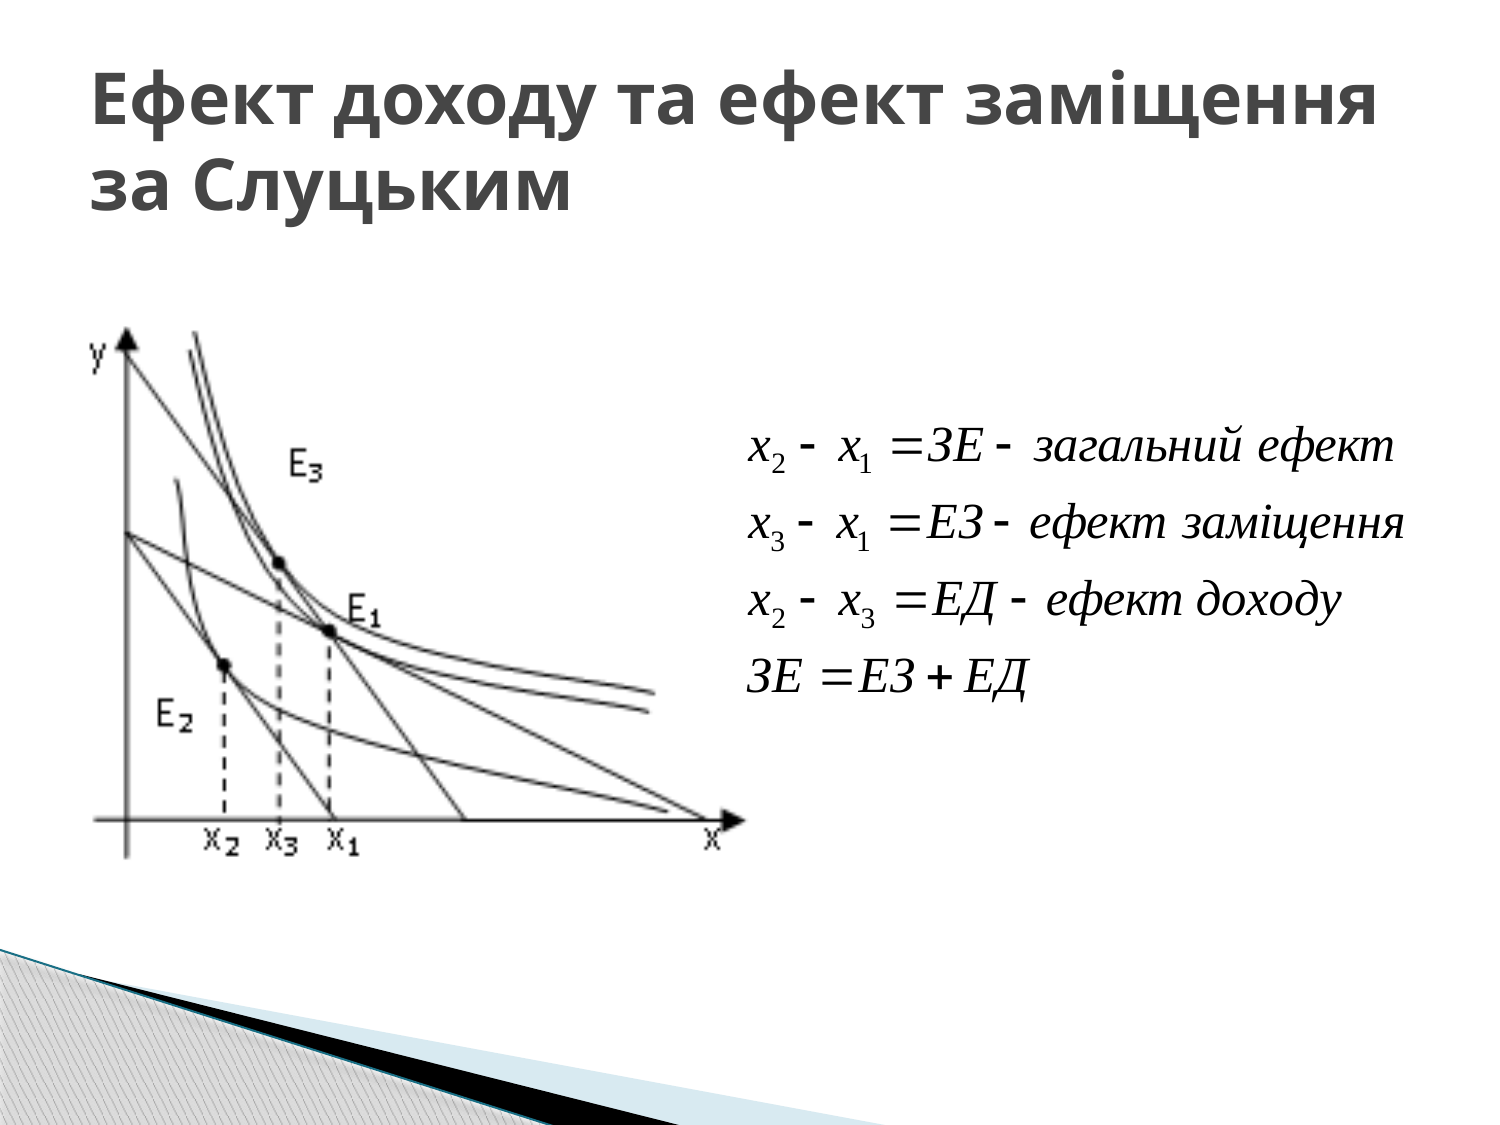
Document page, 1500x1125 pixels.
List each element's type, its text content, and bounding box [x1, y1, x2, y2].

title Ефект доходу та ефект заміщення за Слуцьким [75, 45, 1425, 233]
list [88, 326, 755, 894]
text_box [737, 409, 1420, 716]
